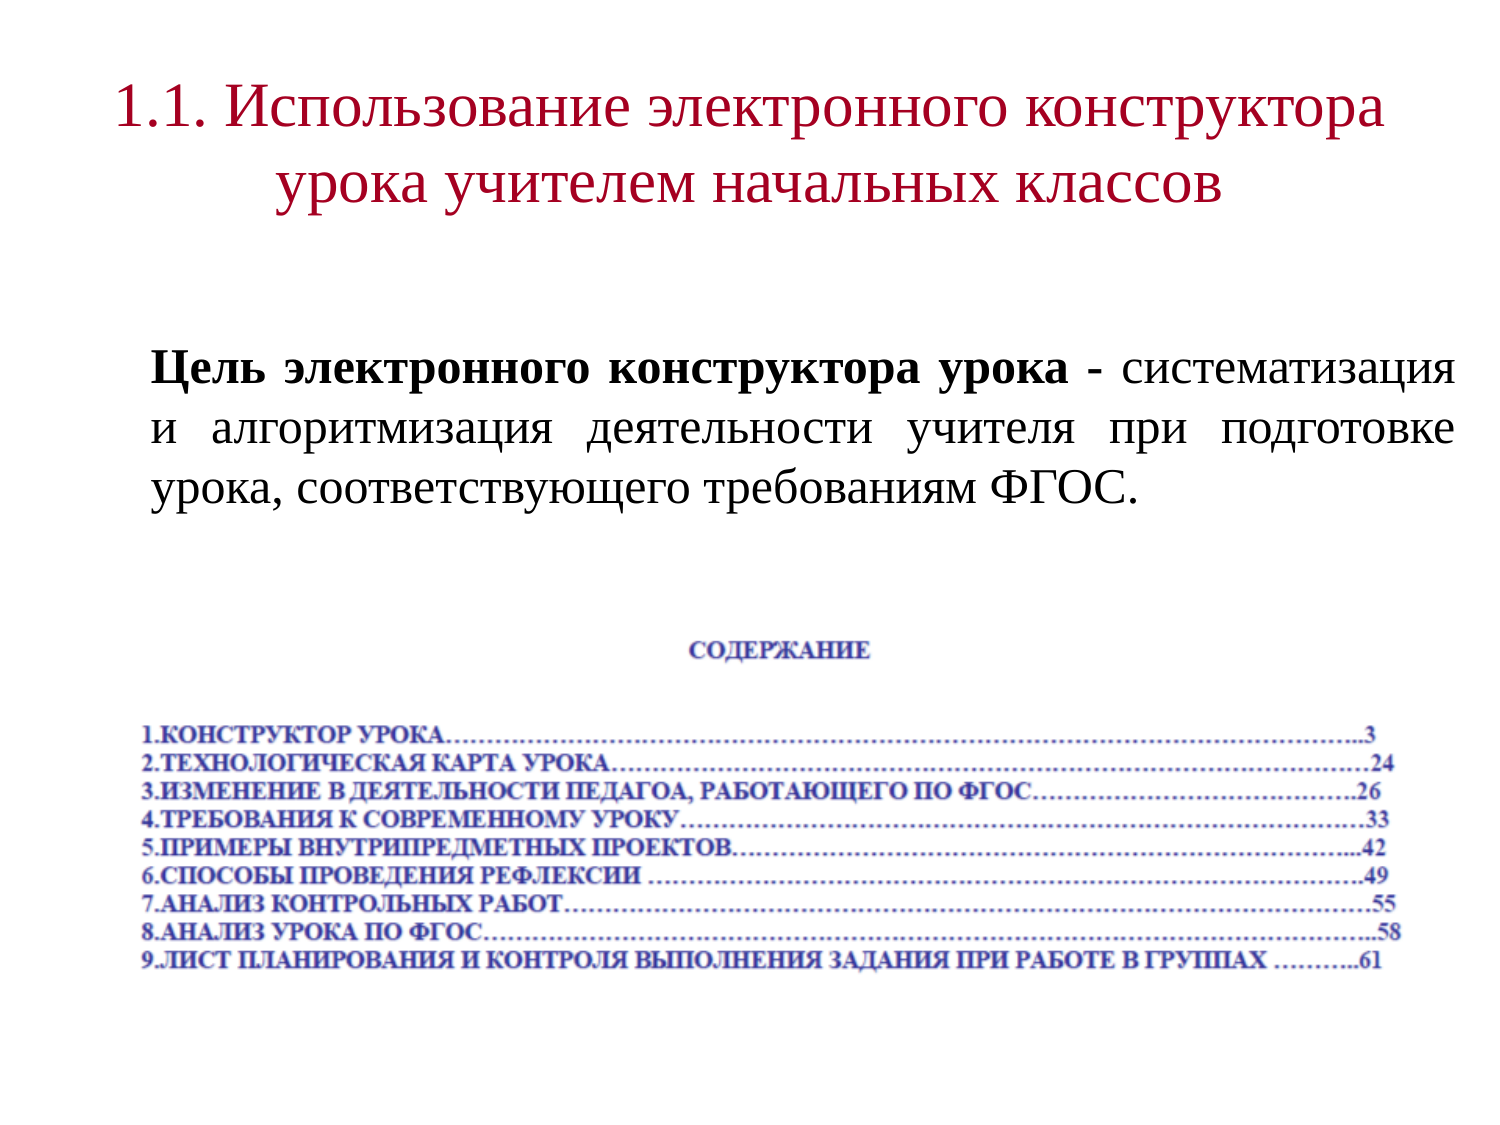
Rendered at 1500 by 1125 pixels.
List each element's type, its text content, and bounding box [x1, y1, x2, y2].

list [100, 574, 1443, 1084]
text_box Цель электронного конструктора урока - систематизация и алгоритмизация деятельности учителя при подготовке урока, соответствующего требованиям ФГОС. [135, 326, 1471, 521]
title 1.1. Использование электронного конструктора урока учителем начальных классов [75, 45, 1425, 233]
